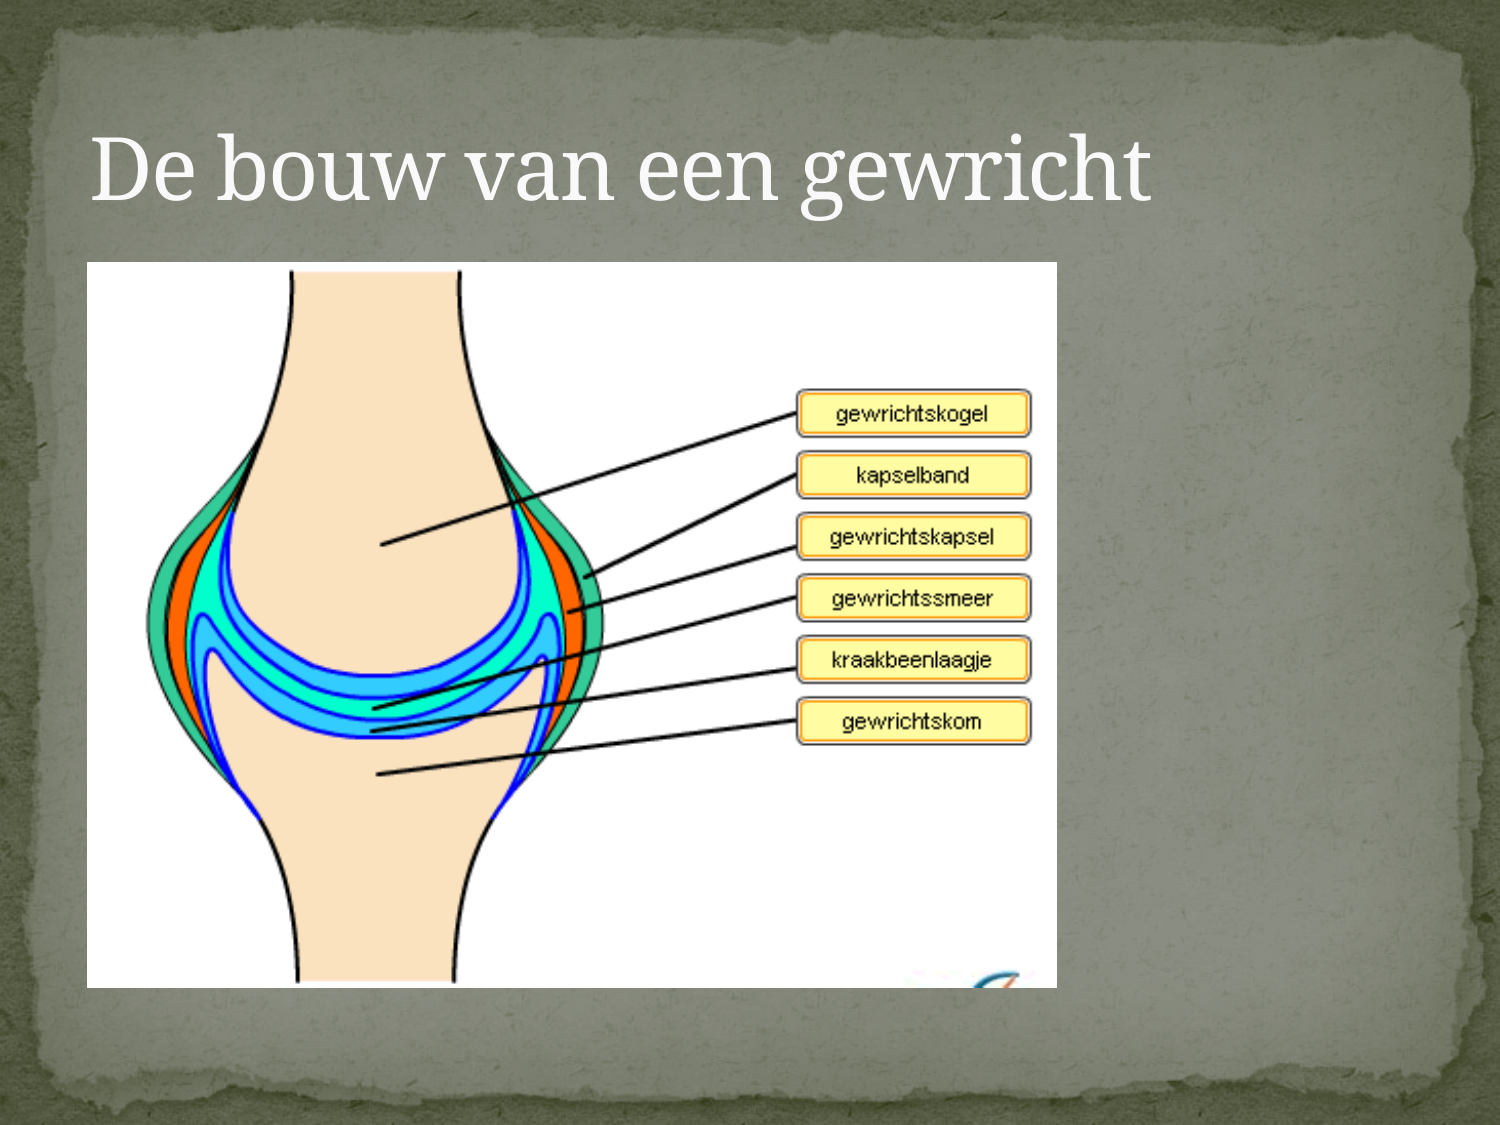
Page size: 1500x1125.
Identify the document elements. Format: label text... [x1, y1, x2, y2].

title De bouw van een gewricht [74, 24, 1425, 225]
list [75, 249, 1425, 1000]
picture [87, 262, 1057, 988]
